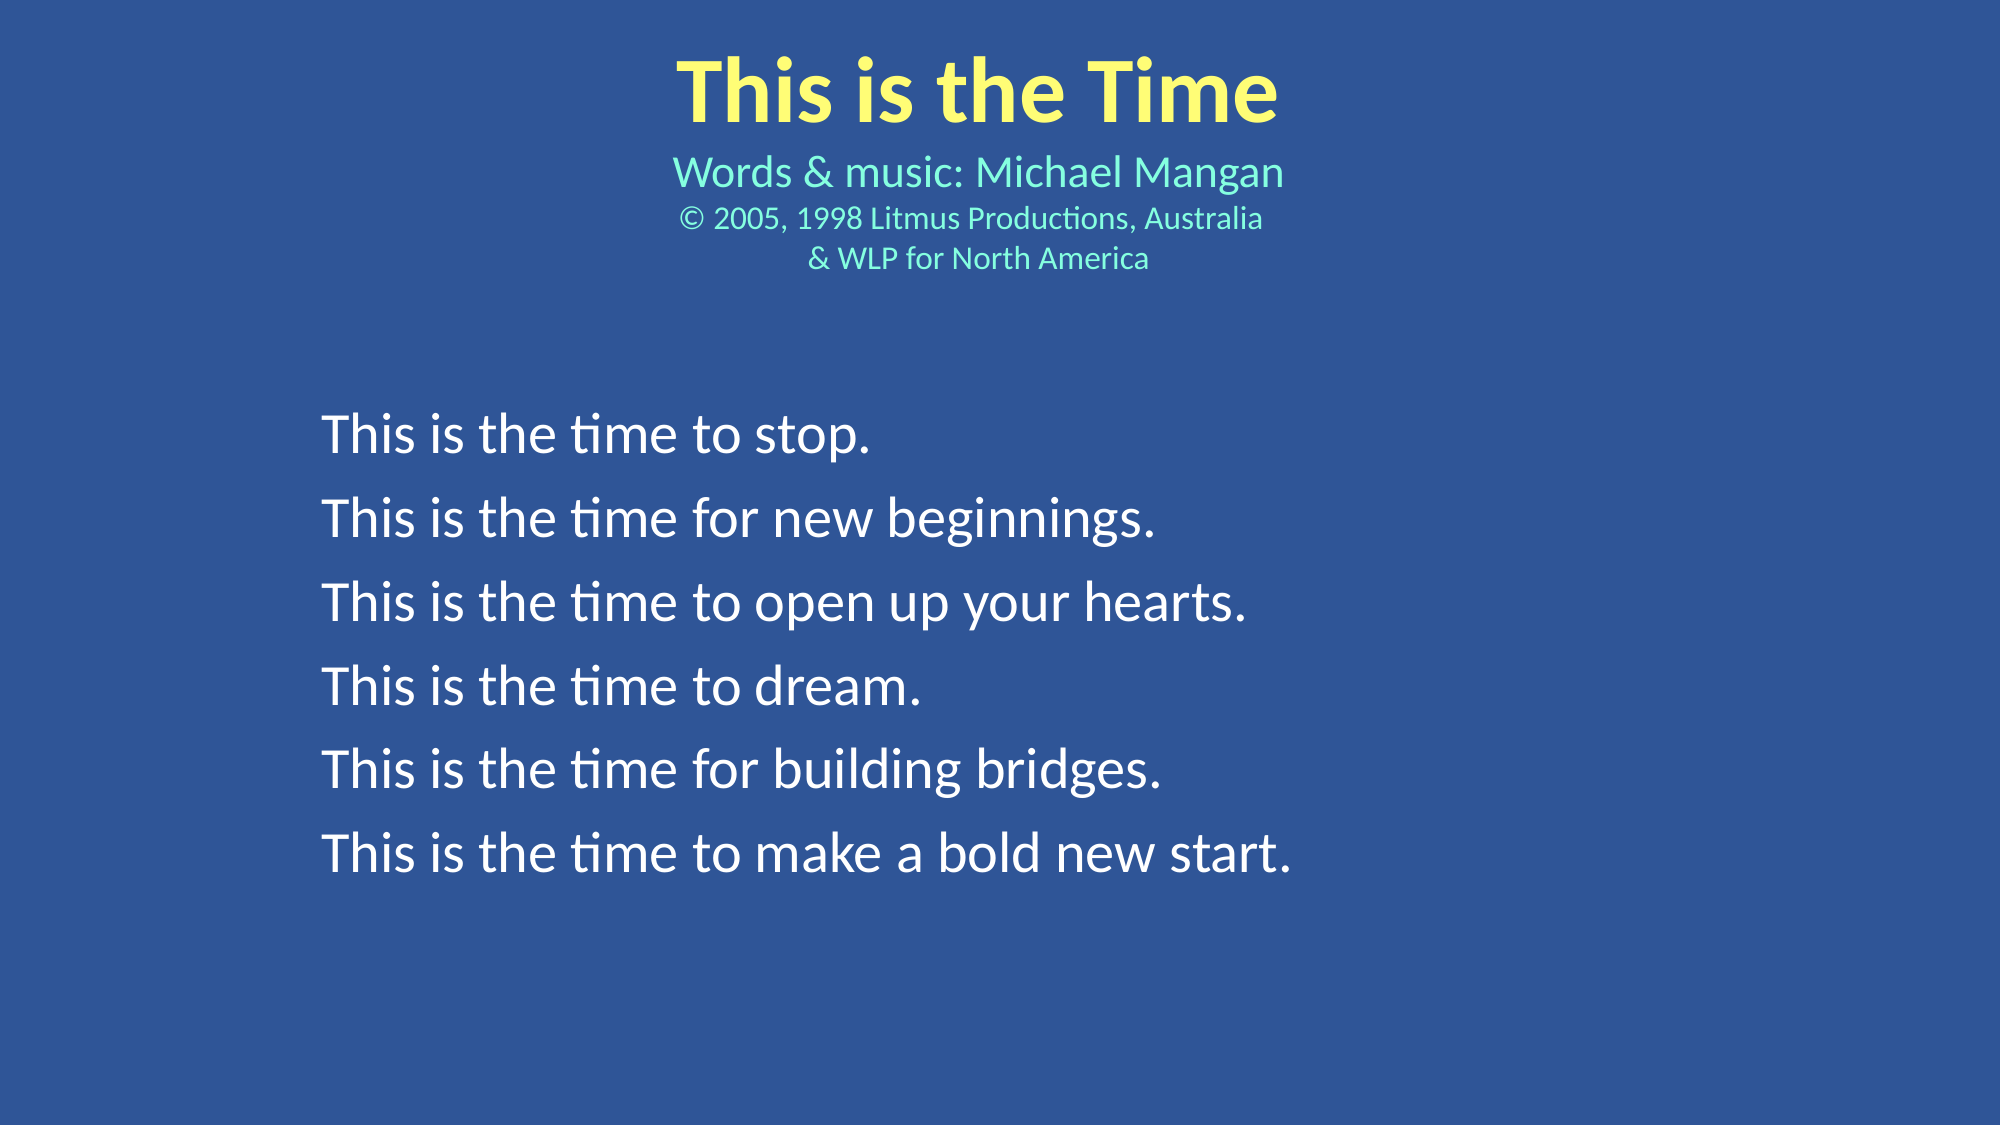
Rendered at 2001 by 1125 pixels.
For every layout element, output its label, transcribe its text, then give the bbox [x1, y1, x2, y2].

list This is the time to stop. This is the time for new beginnings. This is the time to open up your hearts. This is the time to dream. This is the time for building bridges. This is the time to make a bold new start. [306, 396, 1694, 926]
text_box This is the Time Words & music: Michael Mangan © 2005, 1998 Litmus Productions, Australia & WLP for North America [291, 0, 1667, 313]
